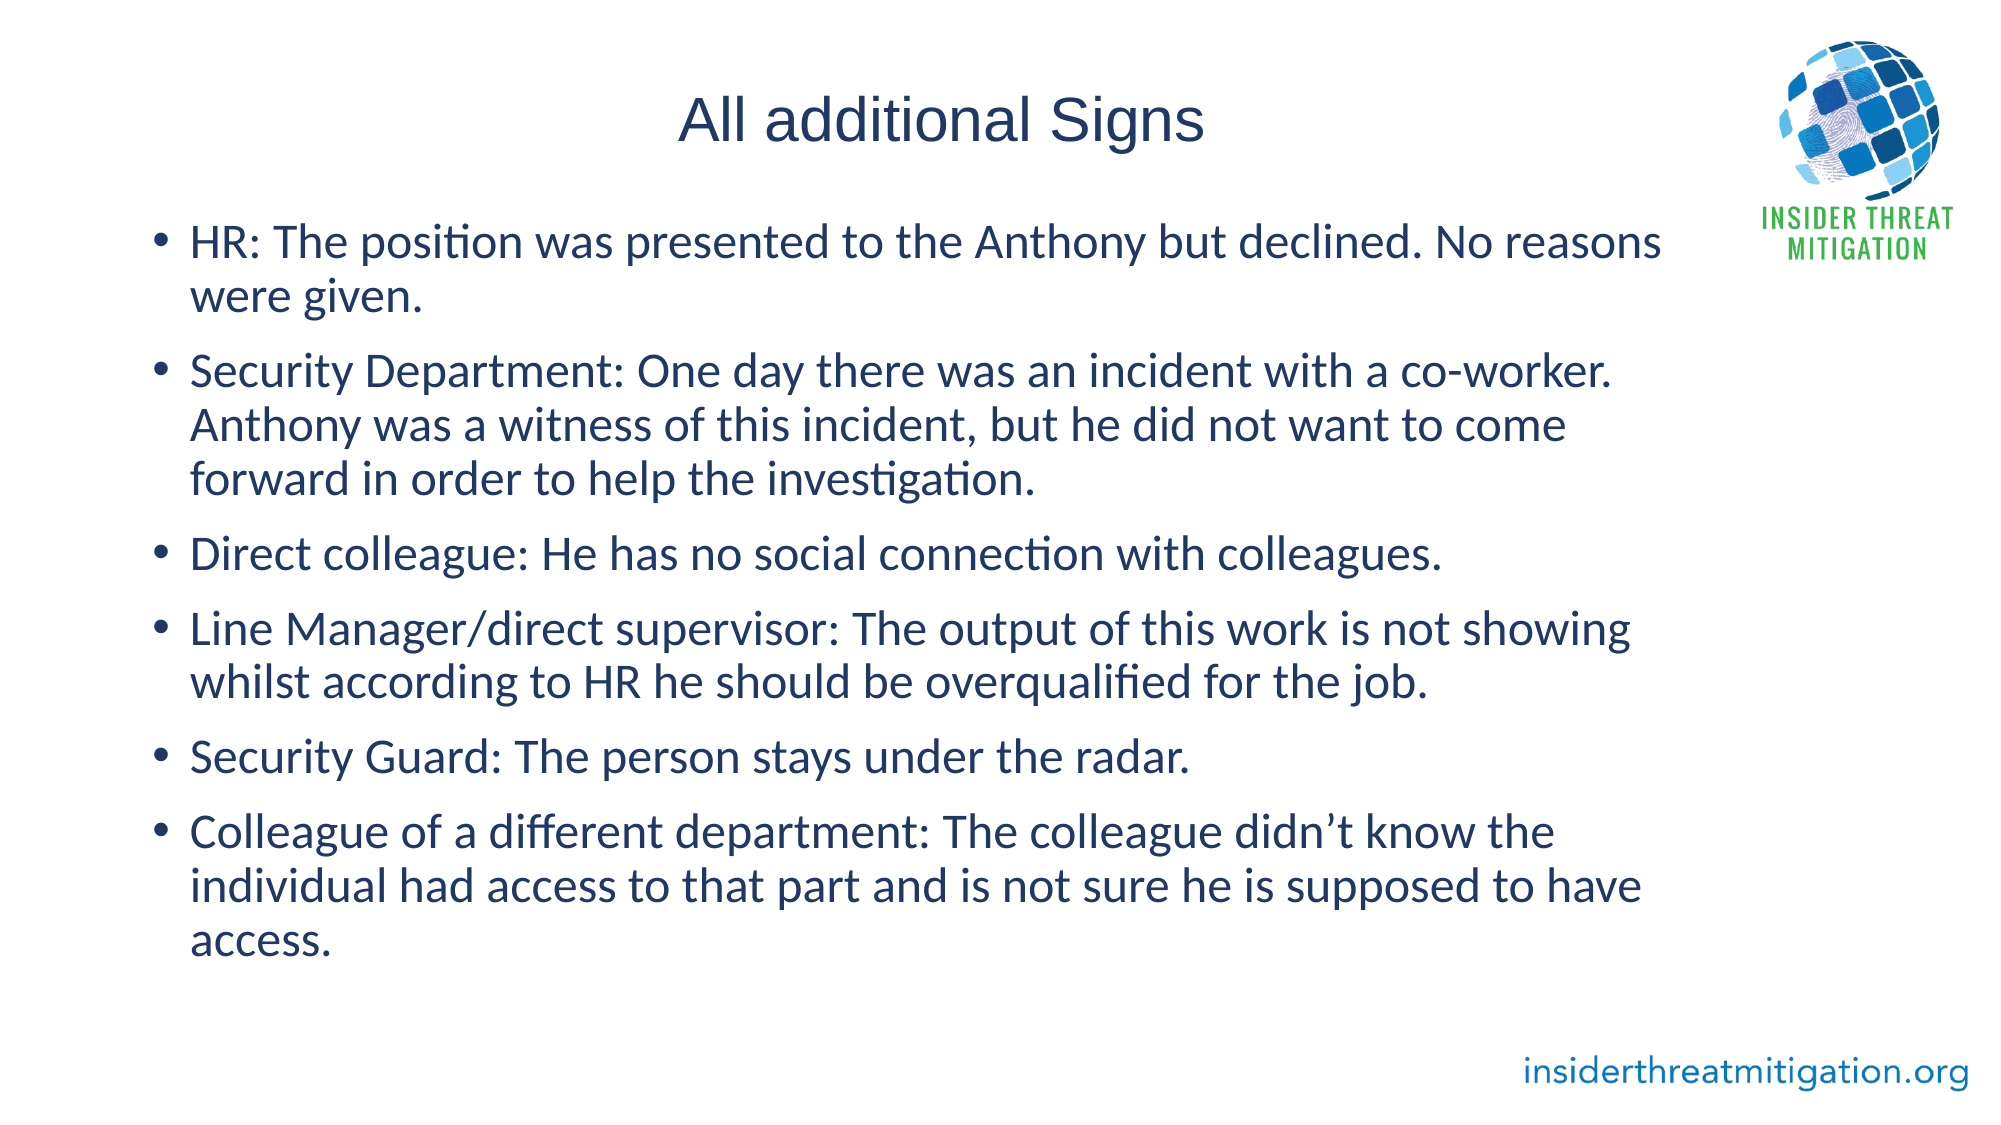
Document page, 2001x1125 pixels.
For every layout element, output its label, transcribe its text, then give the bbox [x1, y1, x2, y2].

title All additional Signs [137, 59, 1748, 183]
picture [1758, 20, 1968, 281]
list HR: The position was presented to the Anthony but declined. No reasons were given. Security Department: One day there was an incident with a co-worker. Anthony was a witness of this incident, but he did not want to come forward in order to help the investigation. Direct colleague: He has no social connection with colleagues. Line Manager/direct supervisor: The output of this work is not showing whilst according to HR he should be overqualified for the job. Security Guard: The person stays under the radar. Colleague of a different department: The colleague didn’t know the individual had access to that part and is not sure he is supposed to have access. [137, 207, 1748, 1014]
picture [1478, 994, 2000, 1125]
